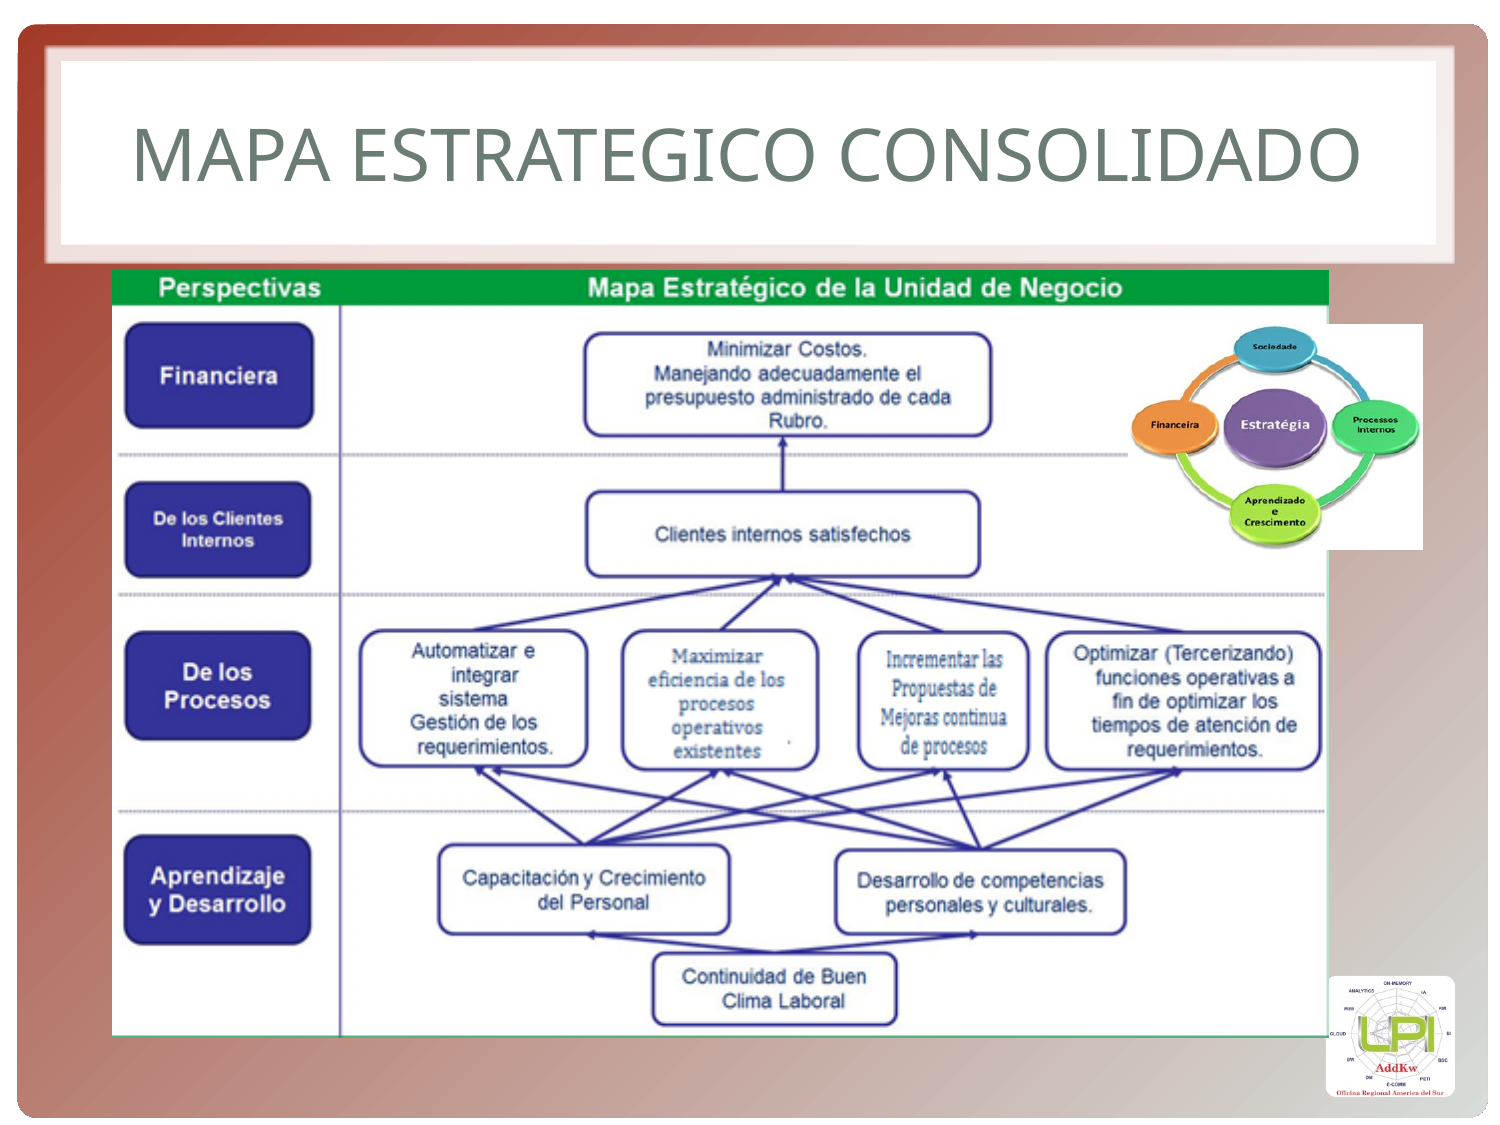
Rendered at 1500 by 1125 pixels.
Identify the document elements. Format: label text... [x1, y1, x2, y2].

picture [112, 270, 1455, 1097]
title Mapa estrategico consolidado [69, 66, 1425, 238]
